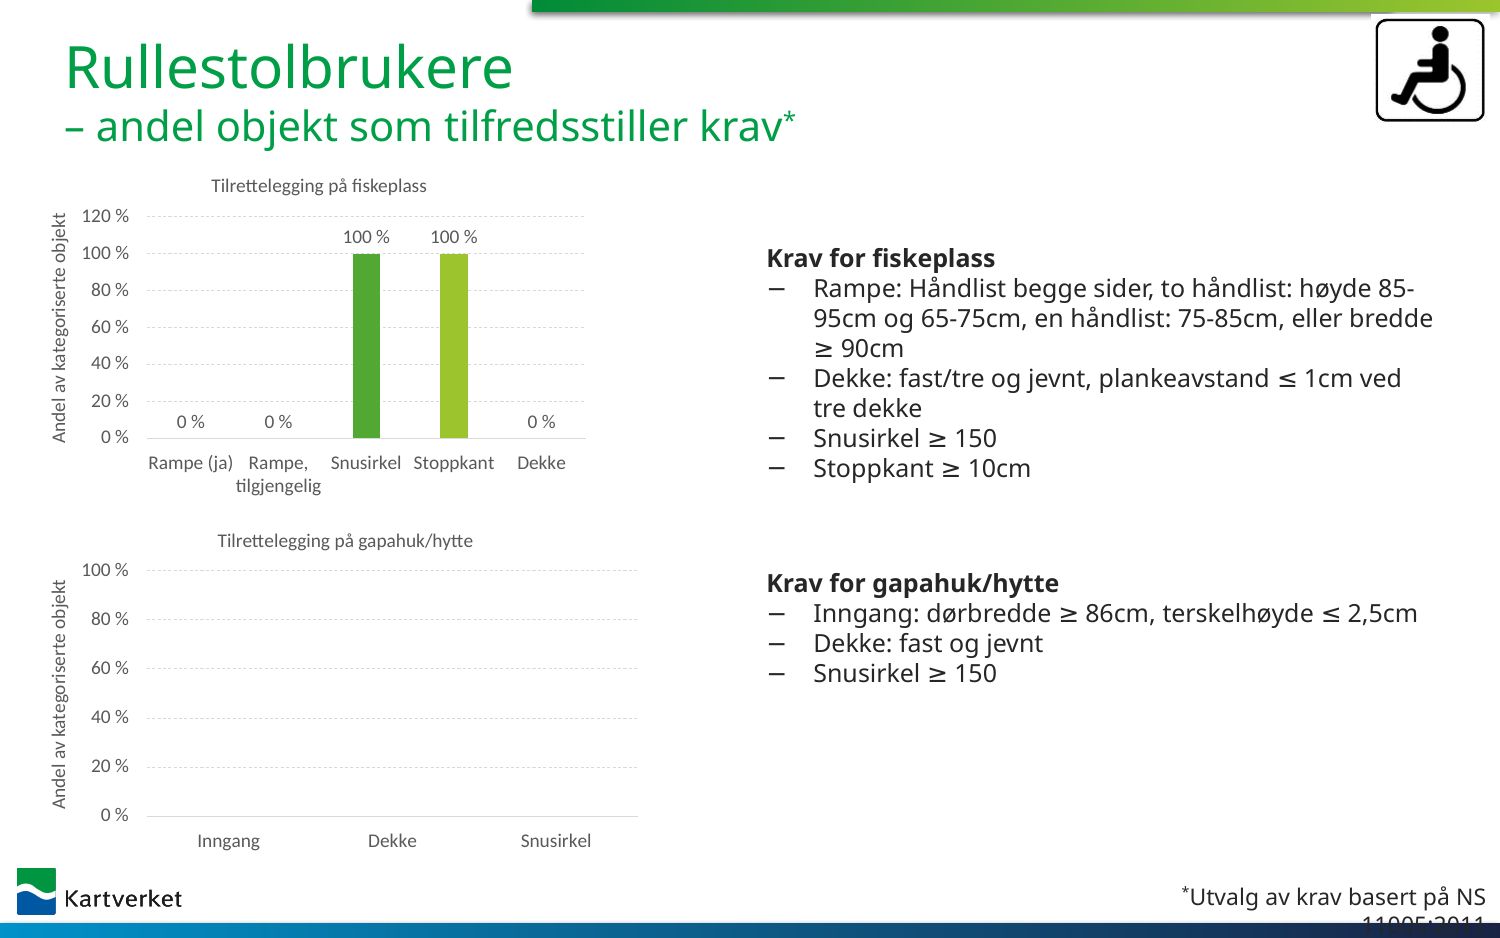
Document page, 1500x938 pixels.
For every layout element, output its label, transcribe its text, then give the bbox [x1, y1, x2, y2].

text_box Krav for fiskeplass Rampe: Håndlist begge sider, to håndlist: høyde 85-95cm og 65-75cm, en håndlist: 75-85cm, eller bredde ≥ 90cm Dekke: fast/tre og jevnt, plankeavstand ≤ 1cm ved tre dekke Snusirkel ≥ 150 Stoppkant ≥ 10cm [751, 235, 1452, 490]
picture [1371, 13, 1491, 127]
text_box *Utvalg av krav basert på NS 11005:2011 [1068, 873, 1500, 938]
picture [41, 166, 597, 505]
text_box Krav for gapahuk/hytte Inngang: dørbredde ≥ 86cm, terskelhøyde ≤ 2,5cm Dekke: fast og jevnt Snusirkel ≥ 150 [751, 560, 1452, 695]
text_box Rullestolbrukere – andel objekt som tilfredsstiller krav* [49, 29, 1431, 158]
picture [41, 520, 650, 859]
